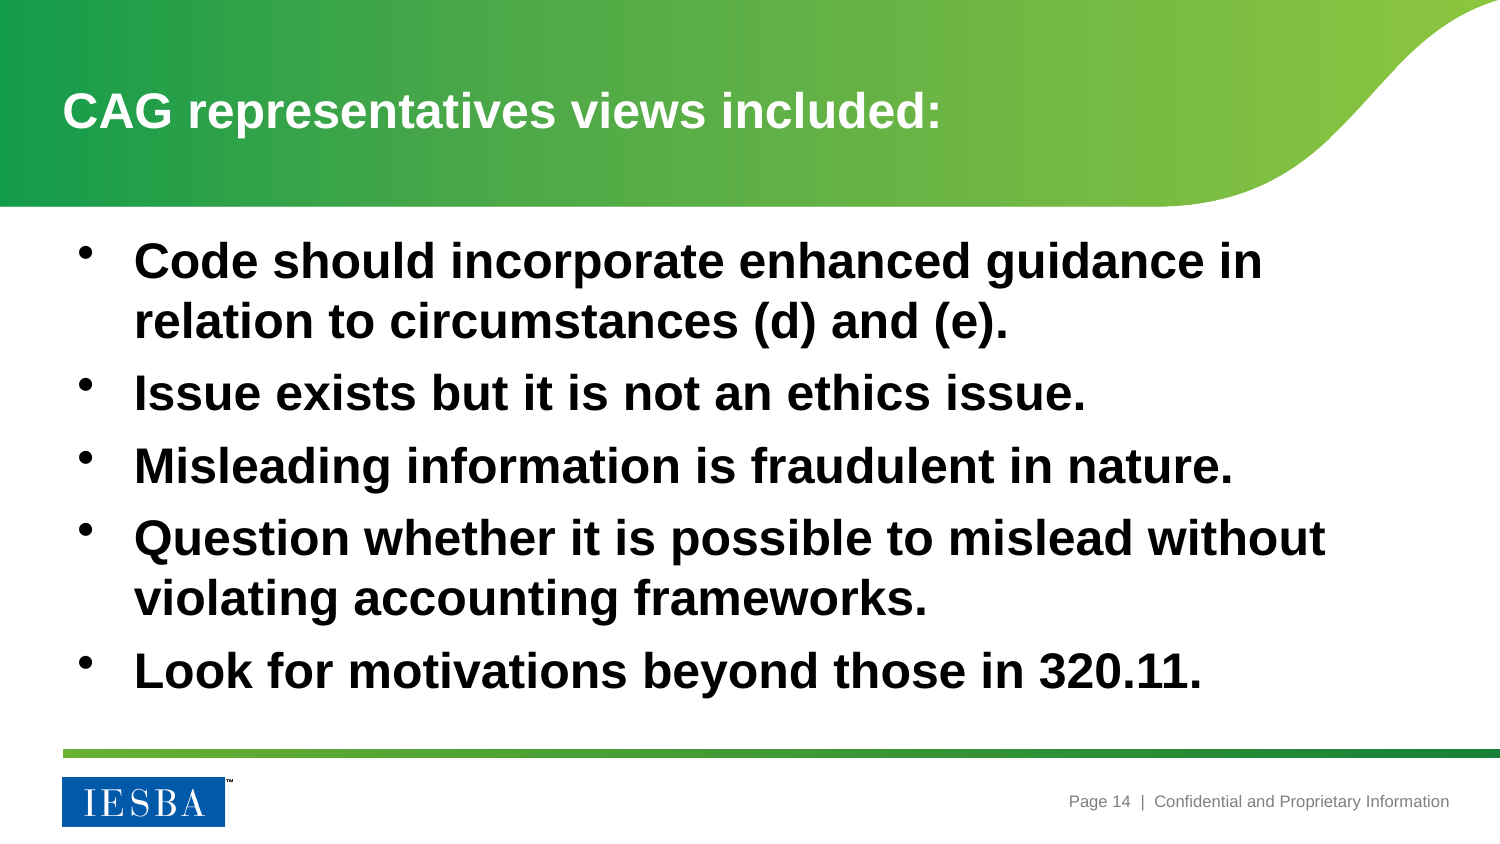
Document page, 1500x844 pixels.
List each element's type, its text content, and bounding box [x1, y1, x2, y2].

title CAG representatives views included: [62, 75, 1300, 142]
list Code should incorporate enhanced guidance in relation to circumstances (d) and (e). Issue exists but it is not an ethics issue. Misleading information is fraudulent in nature. Question whether it is possible to mislead without violating accounting frameworks. Look for motivations beyond those in 320.11. [62, 220, 1450, 724]
picture [0, 0, 1500, 207]
picture [62, 777, 233, 827]
